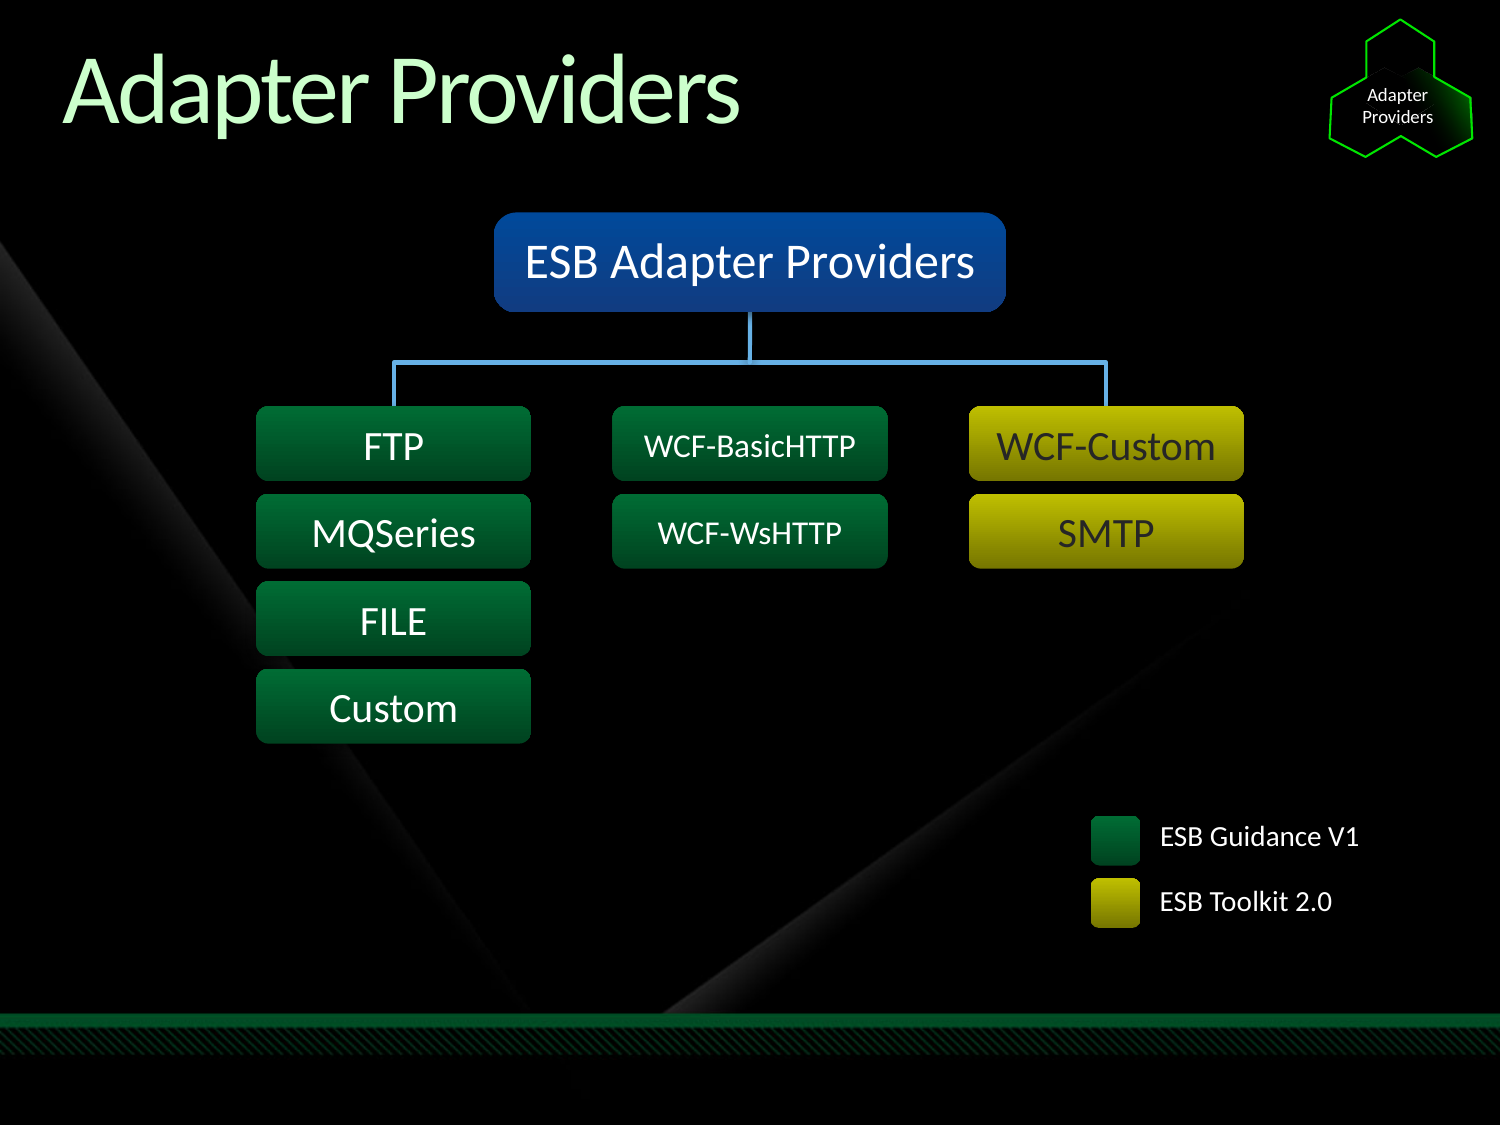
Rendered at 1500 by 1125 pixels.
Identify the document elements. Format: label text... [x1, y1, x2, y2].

text_box FTP [256, 406, 532, 482]
picture [0, 0, 1500, 1125]
text_box FILE [256, 581, 532, 657]
text_box [1090, 878, 1141, 929]
text_box SMTP [968, 493, 1244, 569]
text_box Custom [256, 668, 532, 744]
text_box WCF-WsHTTP [612, 493, 888, 569]
text_box MQSeries [256, 493, 532, 569]
text_box [393, 362, 1107, 406]
text_box [1090, 815, 1141, 866]
text_box ESB Adapter Providers [493, 212, 1007, 313]
title Adapter Providers [62, 37, 1316, 147]
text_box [1322, 19, 1480, 158]
text_box WCF-Custom [968, 406, 1244, 482]
text_box ESB Toolkit 2.0 [1144, 874, 1348, 925]
text_box ESB Guidance V1 [1145, 810, 1375, 860]
text_box WCF-BasicHTTP [612, 406, 888, 482]
